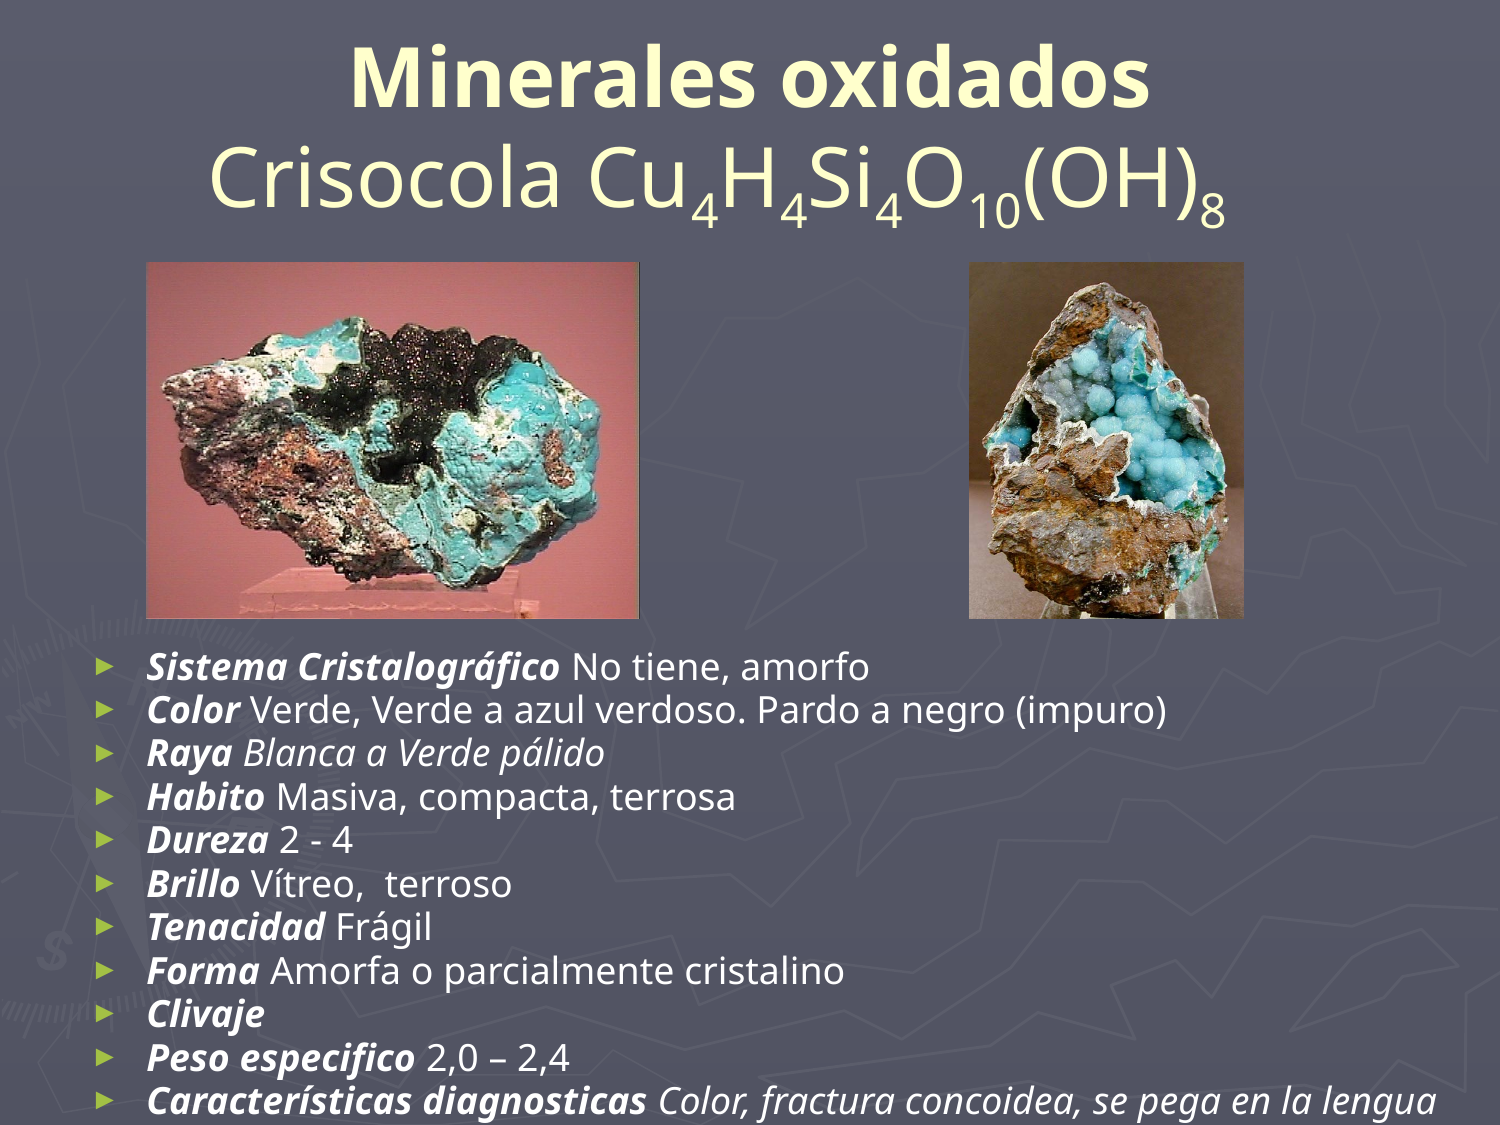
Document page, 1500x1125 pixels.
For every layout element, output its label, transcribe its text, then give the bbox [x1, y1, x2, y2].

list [969, 262, 1244, 620]
list Sistema Cristalográfico No tiene, amorfo Color Verde, Verde a azul verdoso. Pardo a negro (impuro) Raya Blanca a Verde pálido Habito Masiva, compacta, terrosa Dureza 2 - 4 Brillo Vítreo, terroso Tenacidad Frágil Forma Amorfa o parcialmente cristalino Clivaje Peso especifico 2,0 – 2,4 Características diagnosticas Color, fractura concoidea, se pega en la lengua [74, 643, 1500, 1048]
title Minerales oxidados Crisocola Cu4H4Si4O10(OH)8 [49, 37, 1451, 226]
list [146, 262, 641, 620]
